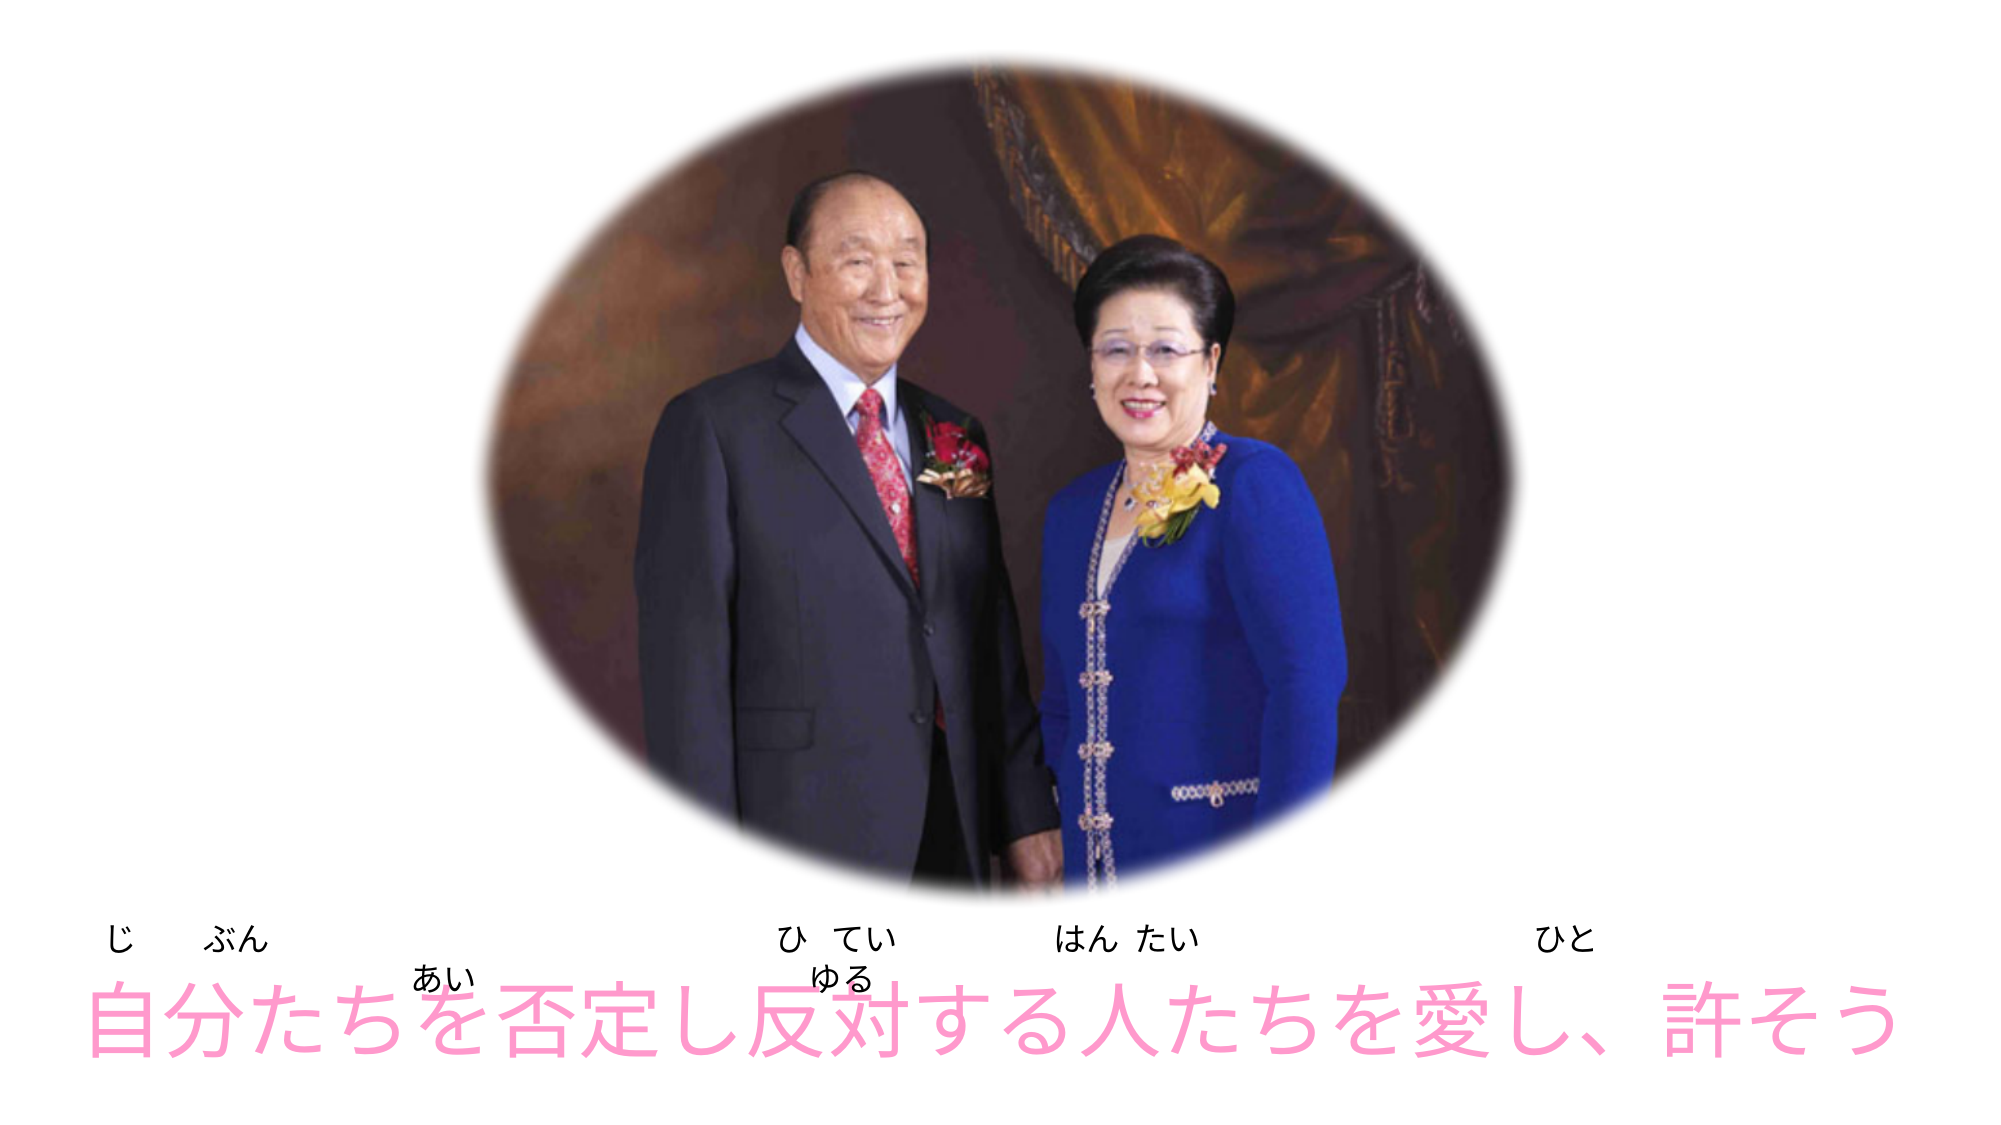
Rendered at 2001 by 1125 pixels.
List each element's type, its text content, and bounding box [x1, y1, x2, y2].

picture [469, 48, 1531, 911]
text_box じ ぶん ひ てい はん たい ひと あい ゆる [89, 910, 1789, 1006]
text_box 自分たちを否定し反対する人たちを愛し、許そう [64, 910, 2000, 1076]
